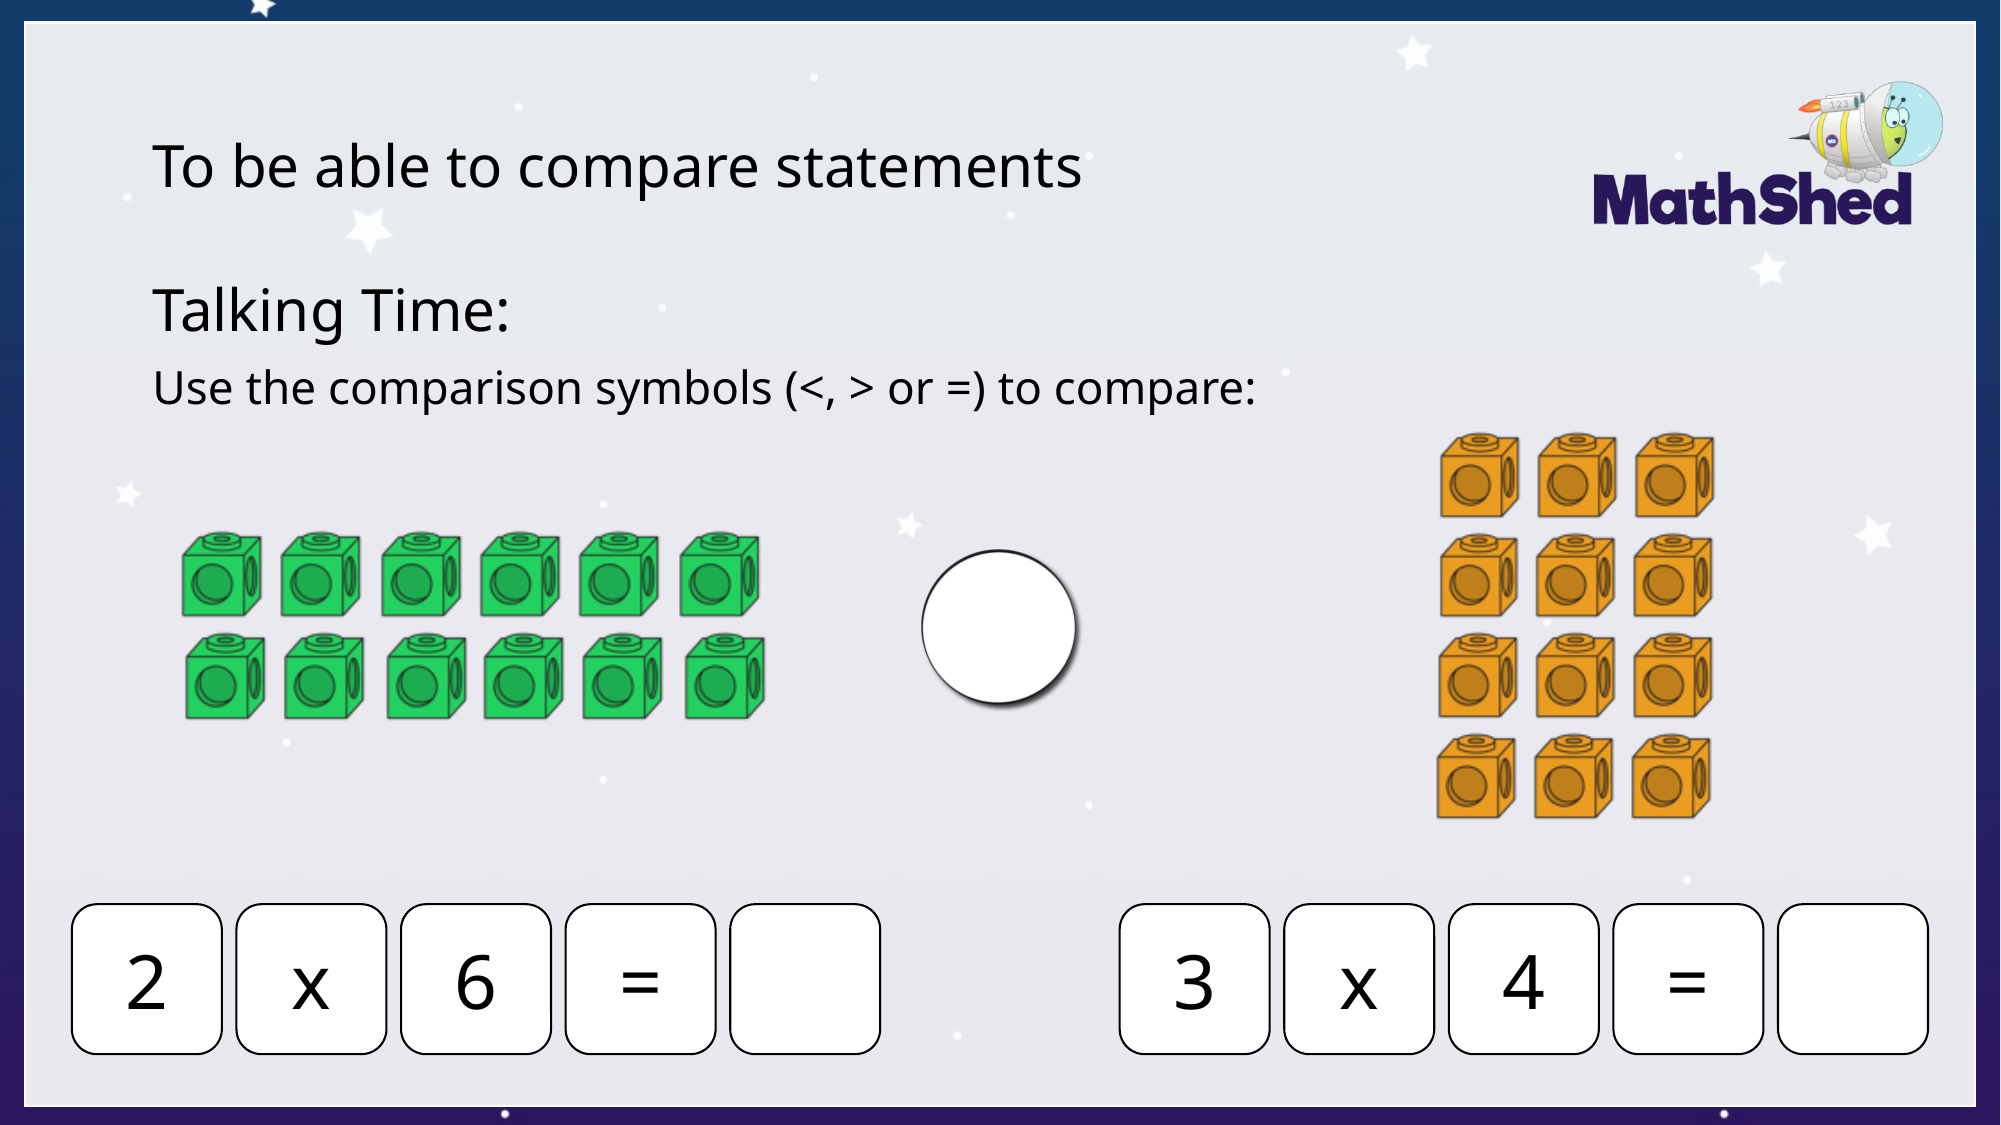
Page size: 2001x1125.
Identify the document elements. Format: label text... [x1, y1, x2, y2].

text_box 3 [1118, 903, 1271, 1056]
text_box 6 [400, 903, 553, 1056]
text_box 12 [1776, 903, 1930, 1056]
title To be able to compare statements [137, 59, 1578, 273]
text_box = [1612, 903, 1765, 1056]
list Talking Time: Use the comparison symbols (<, > or =) to compare: [137, 273, 1863, 988]
text_box x [1283, 903, 1436, 1056]
text_box = [564, 903, 717, 1056]
text_box 12 [729, 903, 882, 1056]
text_box 2 [70, 903, 223, 1056]
text_box 4 [1447, 903, 1600, 1056]
text_box x [235, 903, 388, 1056]
picture [0, 0, 2001, 1125]
